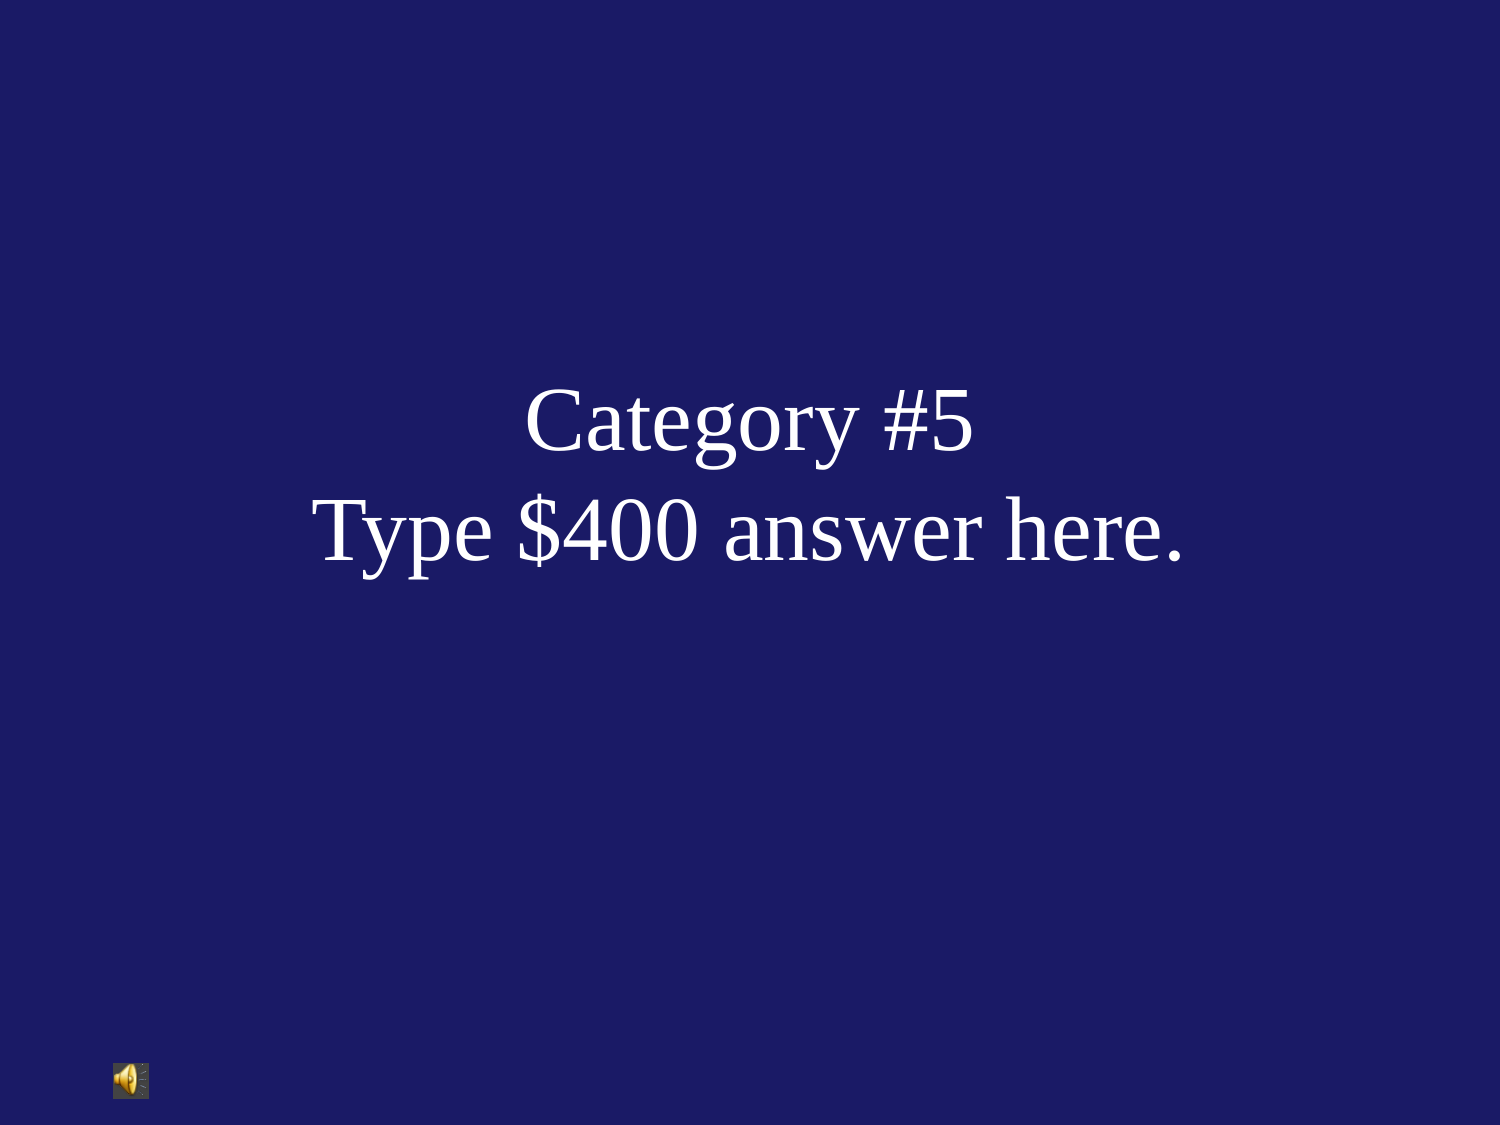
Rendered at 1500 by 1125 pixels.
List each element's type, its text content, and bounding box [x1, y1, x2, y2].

picture [112, 1062, 151, 1101]
title Category #5 Type $400 answer here. [112, 374, 1388, 563]
